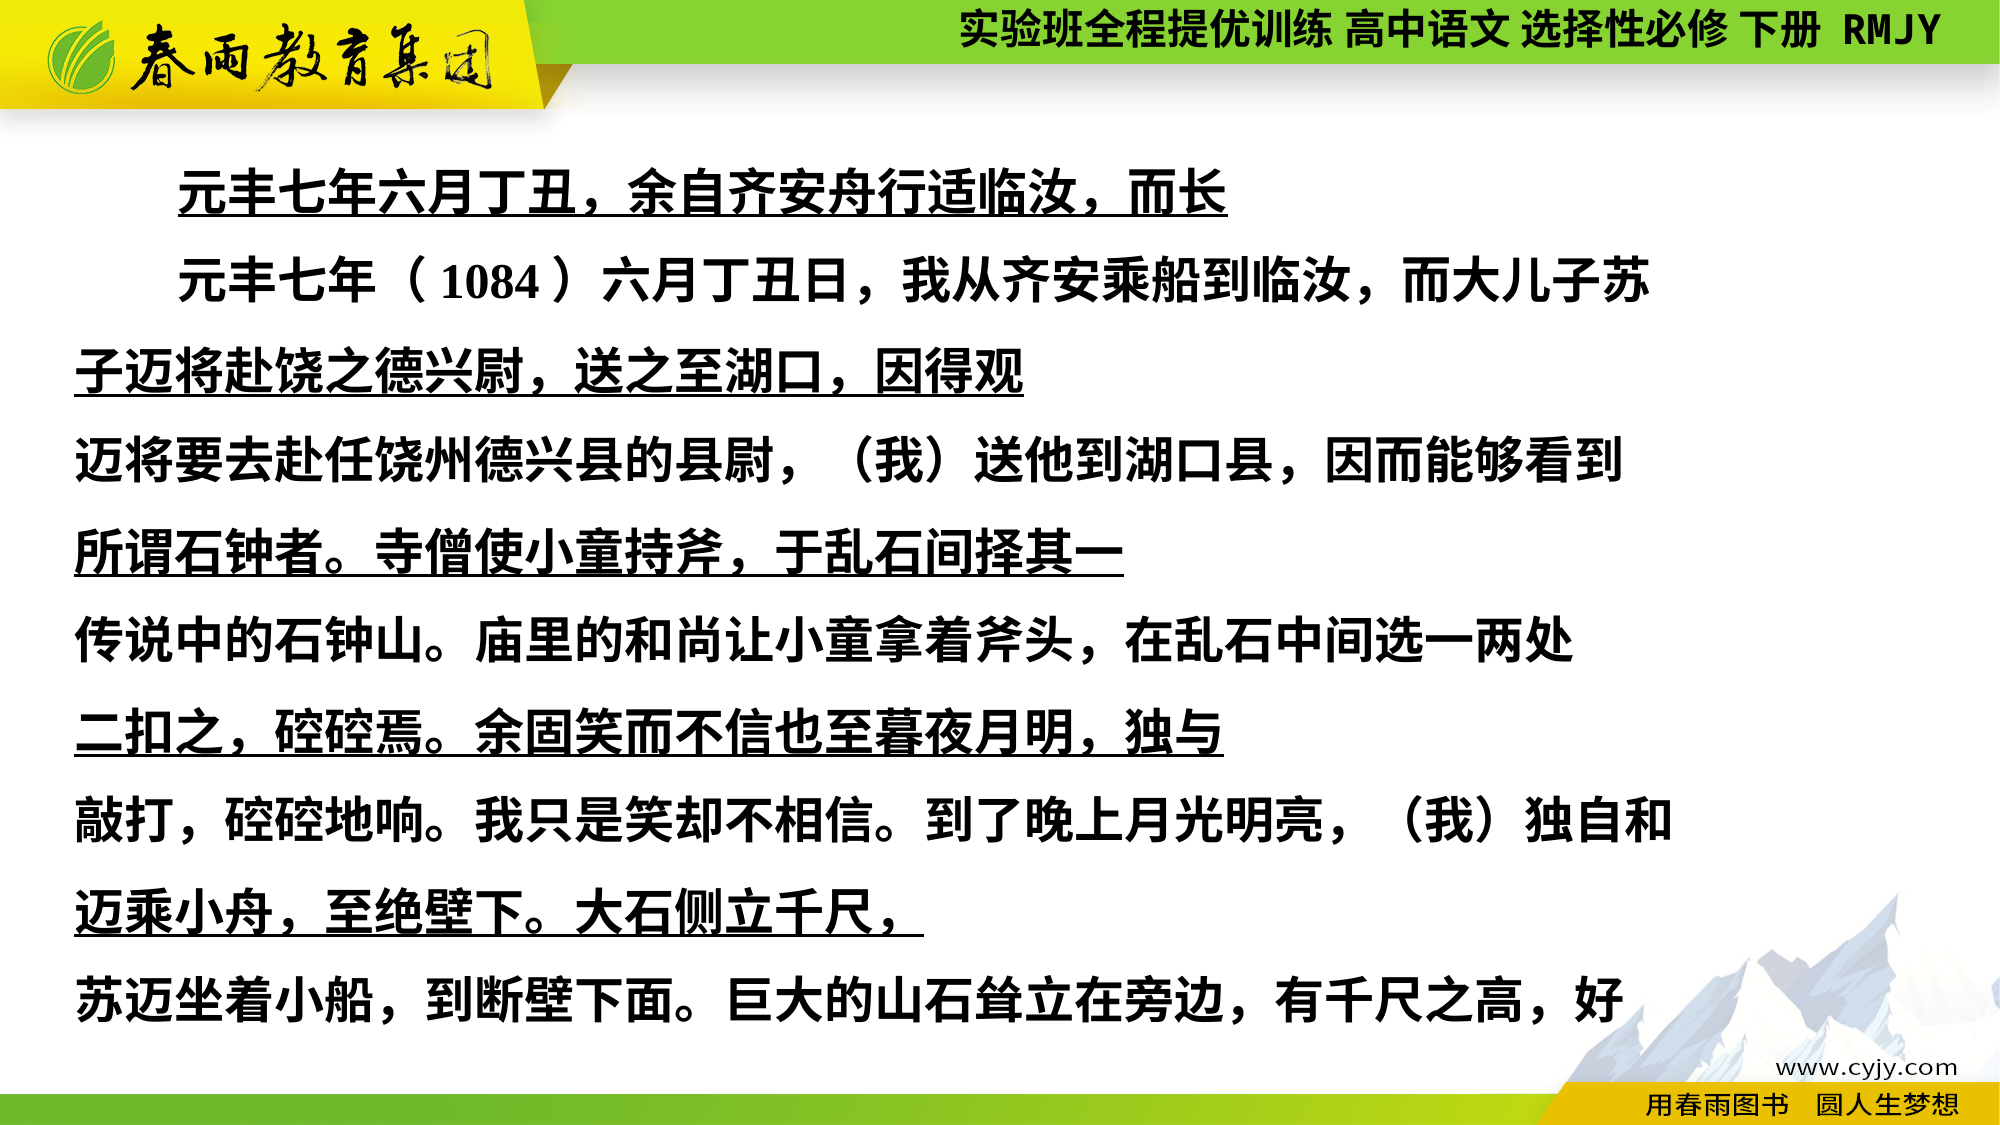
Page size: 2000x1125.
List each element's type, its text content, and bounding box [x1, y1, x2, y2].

text_box 元丰七年（1084）六月丁丑日，我从齐安乘船到临汝，而大儿子苏 迈将要去赴任饶州德兴县的县尉，（我）送他到湖口县，因而能够看到 传说中的石钟山。庙里的和尚让小童拿着斧头，在乱石中间选一两处 敲打，硿硿地响。我只是笑却不相信。到了晚上月光明亮，（我）独自和 苏迈坐着小船，到断壁下面。巨大的山石耸立在旁边，有千尺之高，好 [59, 210, 1944, 1036]
picture [0, 0, 2000, 1125]
